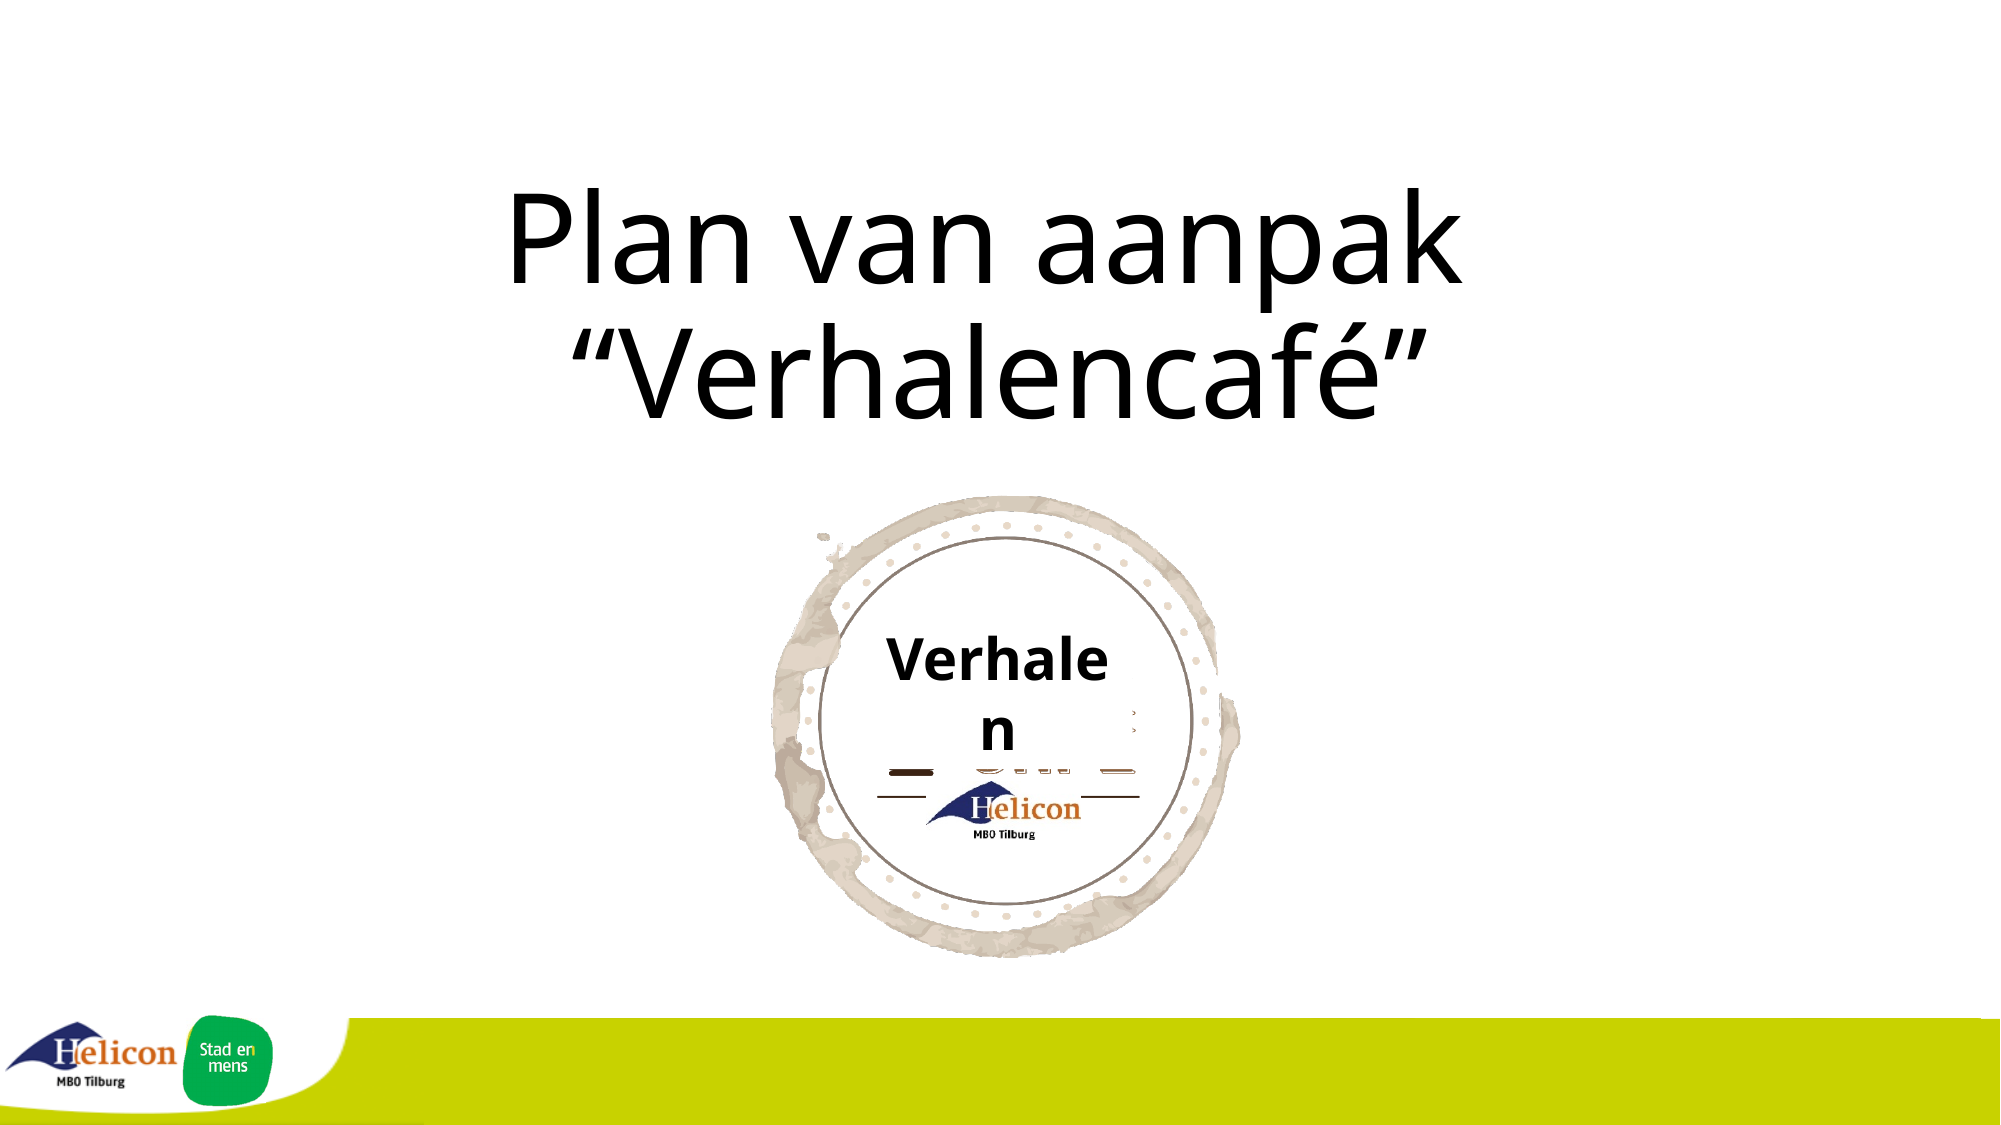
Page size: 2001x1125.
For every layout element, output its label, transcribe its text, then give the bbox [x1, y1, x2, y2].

picture [0, 1013, 424, 1125]
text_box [598, 432, 1402, 1007]
title Plan van aanpak “Verhalencafé” [249, 183, 1751, 453]
